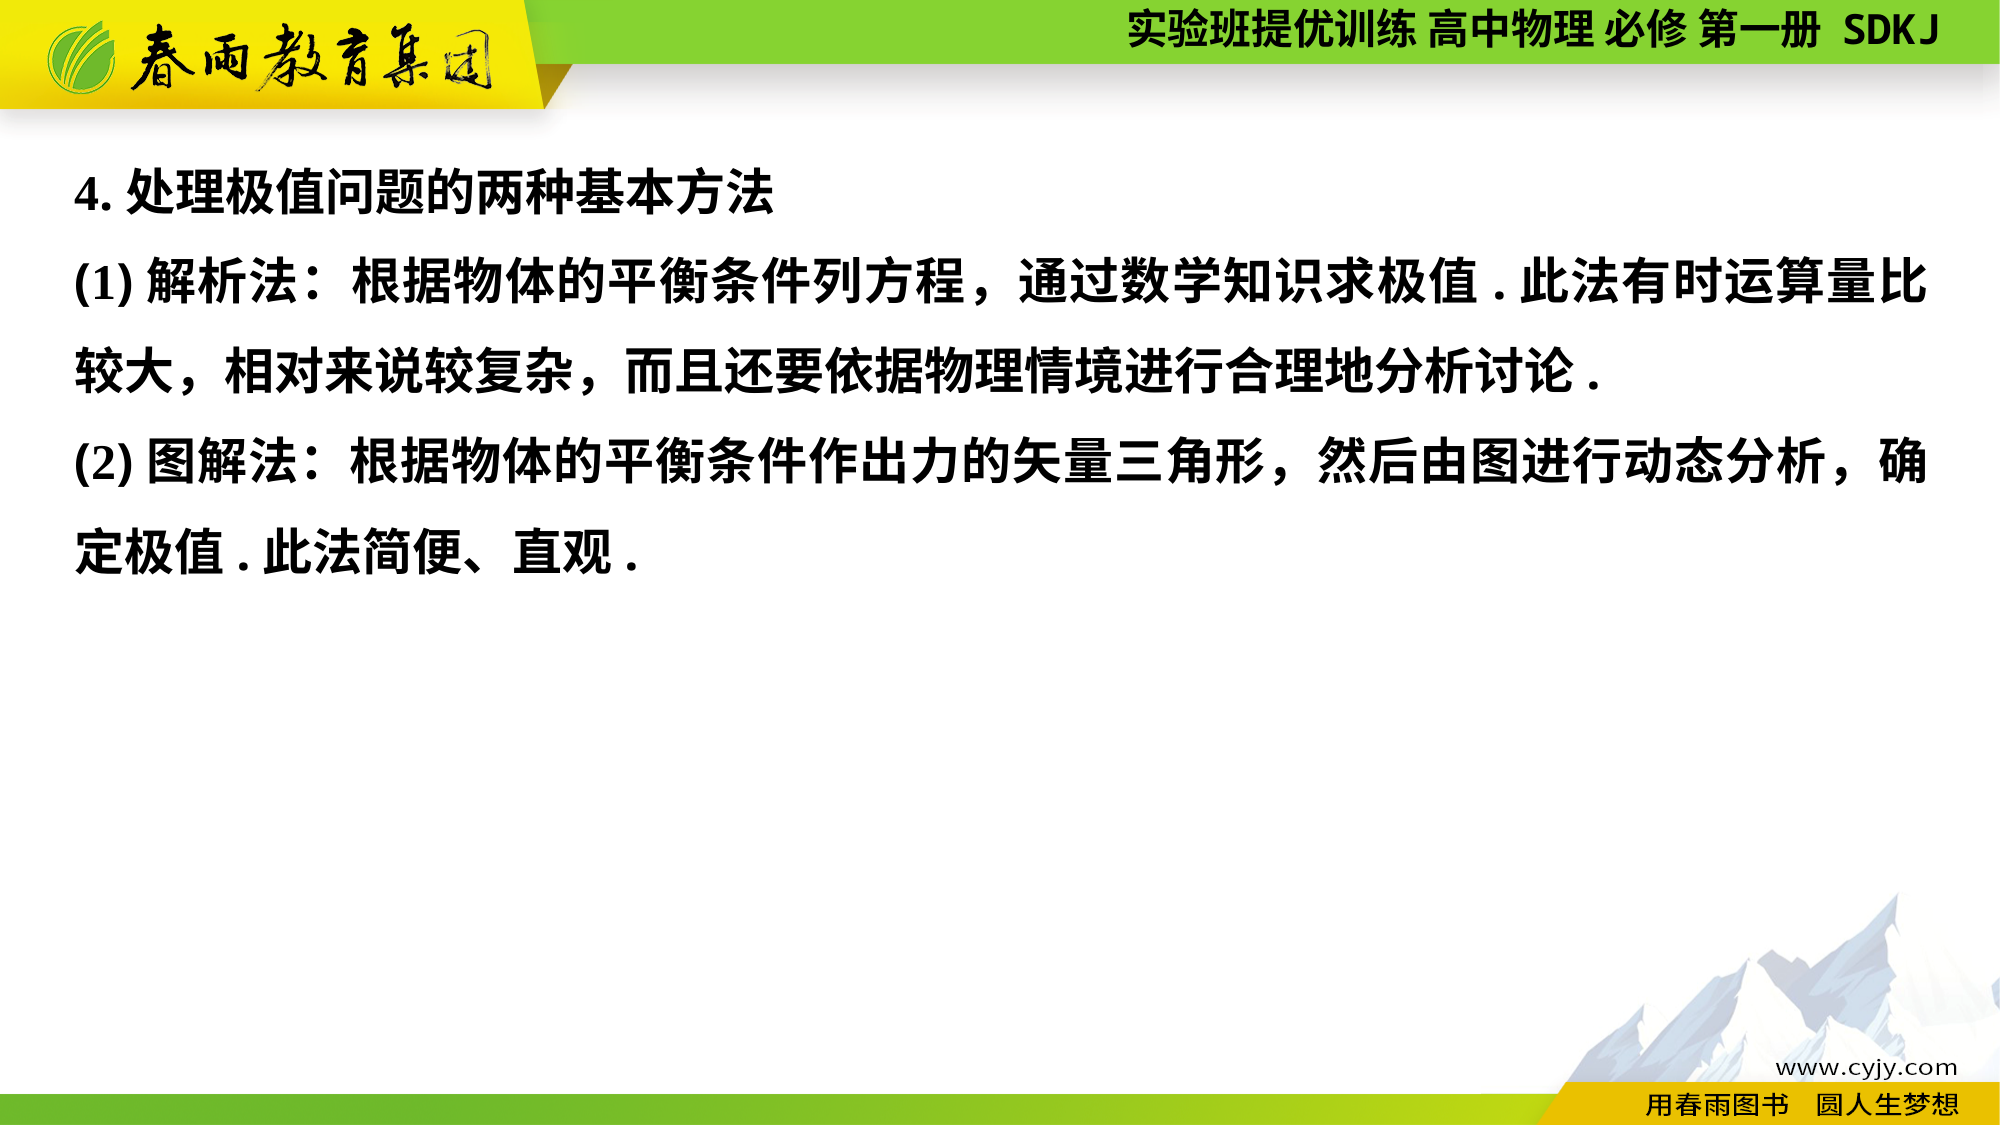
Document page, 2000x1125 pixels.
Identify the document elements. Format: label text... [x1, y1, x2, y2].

list 4.处理极值问题的两种基本方法 (1)解析法：根据物体的平衡条件列方程，通过数学知识求极值.此法有时运算量比较大，相对来说较复杂，而且还要依据物理情境进行合理地分析讨论. (2)图解法：根据物体的平衡条件作出力的矢量三角形，然后由图进行动态分析，确定极值.此法简便、直观. [59, 122, 1944, 592]
picture [0, 0, 2000, 1125]
